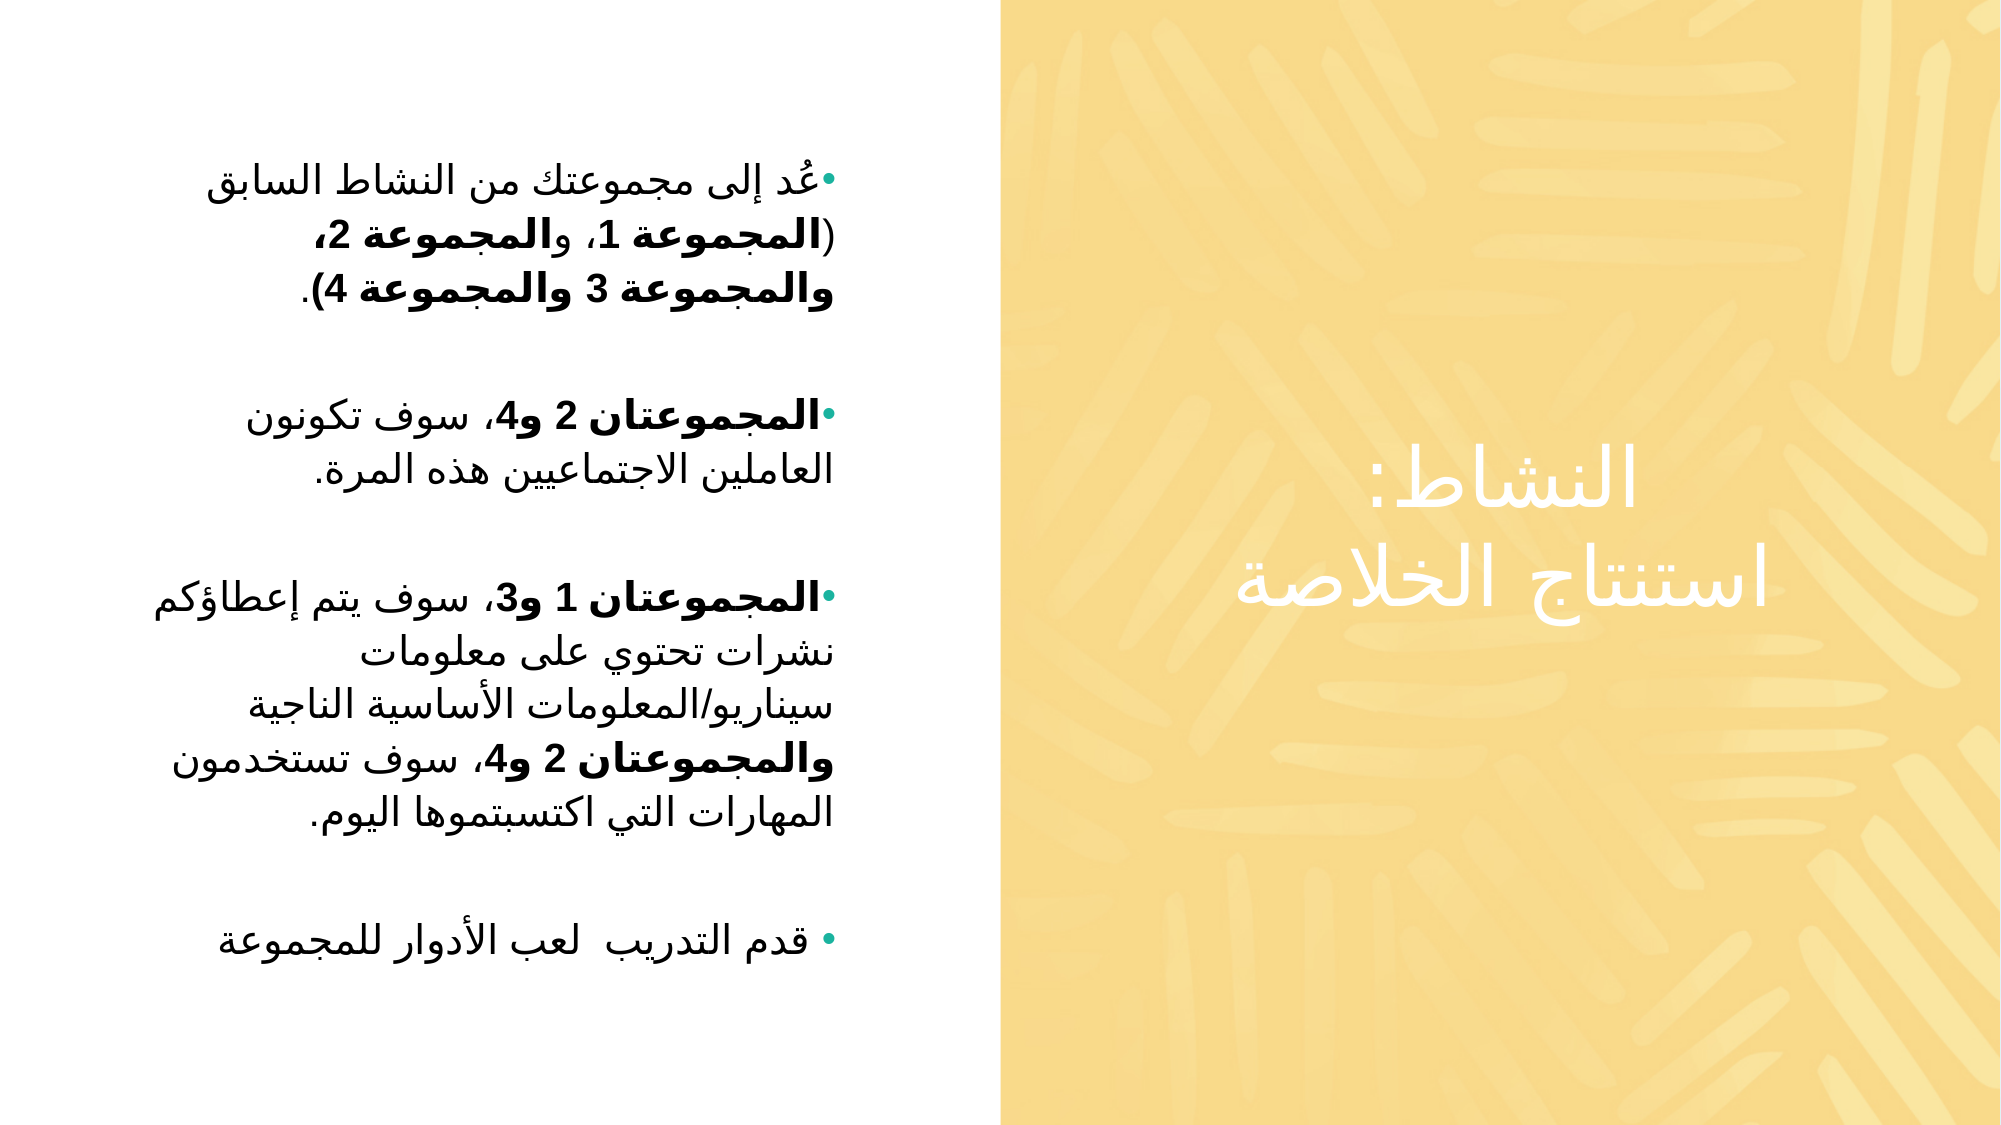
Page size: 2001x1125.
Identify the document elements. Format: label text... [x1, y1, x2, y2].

list عُد إلى مجموعتك من النشاط السابق (المجموعة 1، والمجموعة 2، والمجموعة 3 والمجموعة 4). المجموعتان 2 و4، سوف تكونون العاملين الاجتماعيين هذه المرة. المجموعتان 1 و3، سوف يتم إعطاؤكم نشرات تحتوي على معلومات سيناريو/المعلومات الأساسية الناجية والمجموعتان 2 و4، سوف تستخدمون المهارات التي اكتسبتموها اليوم. قدم التدريب لعب الأدوار للمجموعة [108, 140, 844, 971]
title النشاط: استنتاج الخلاصة [1111, 396, 1894, 651]
picture [0, 0, 2001, 1125]
